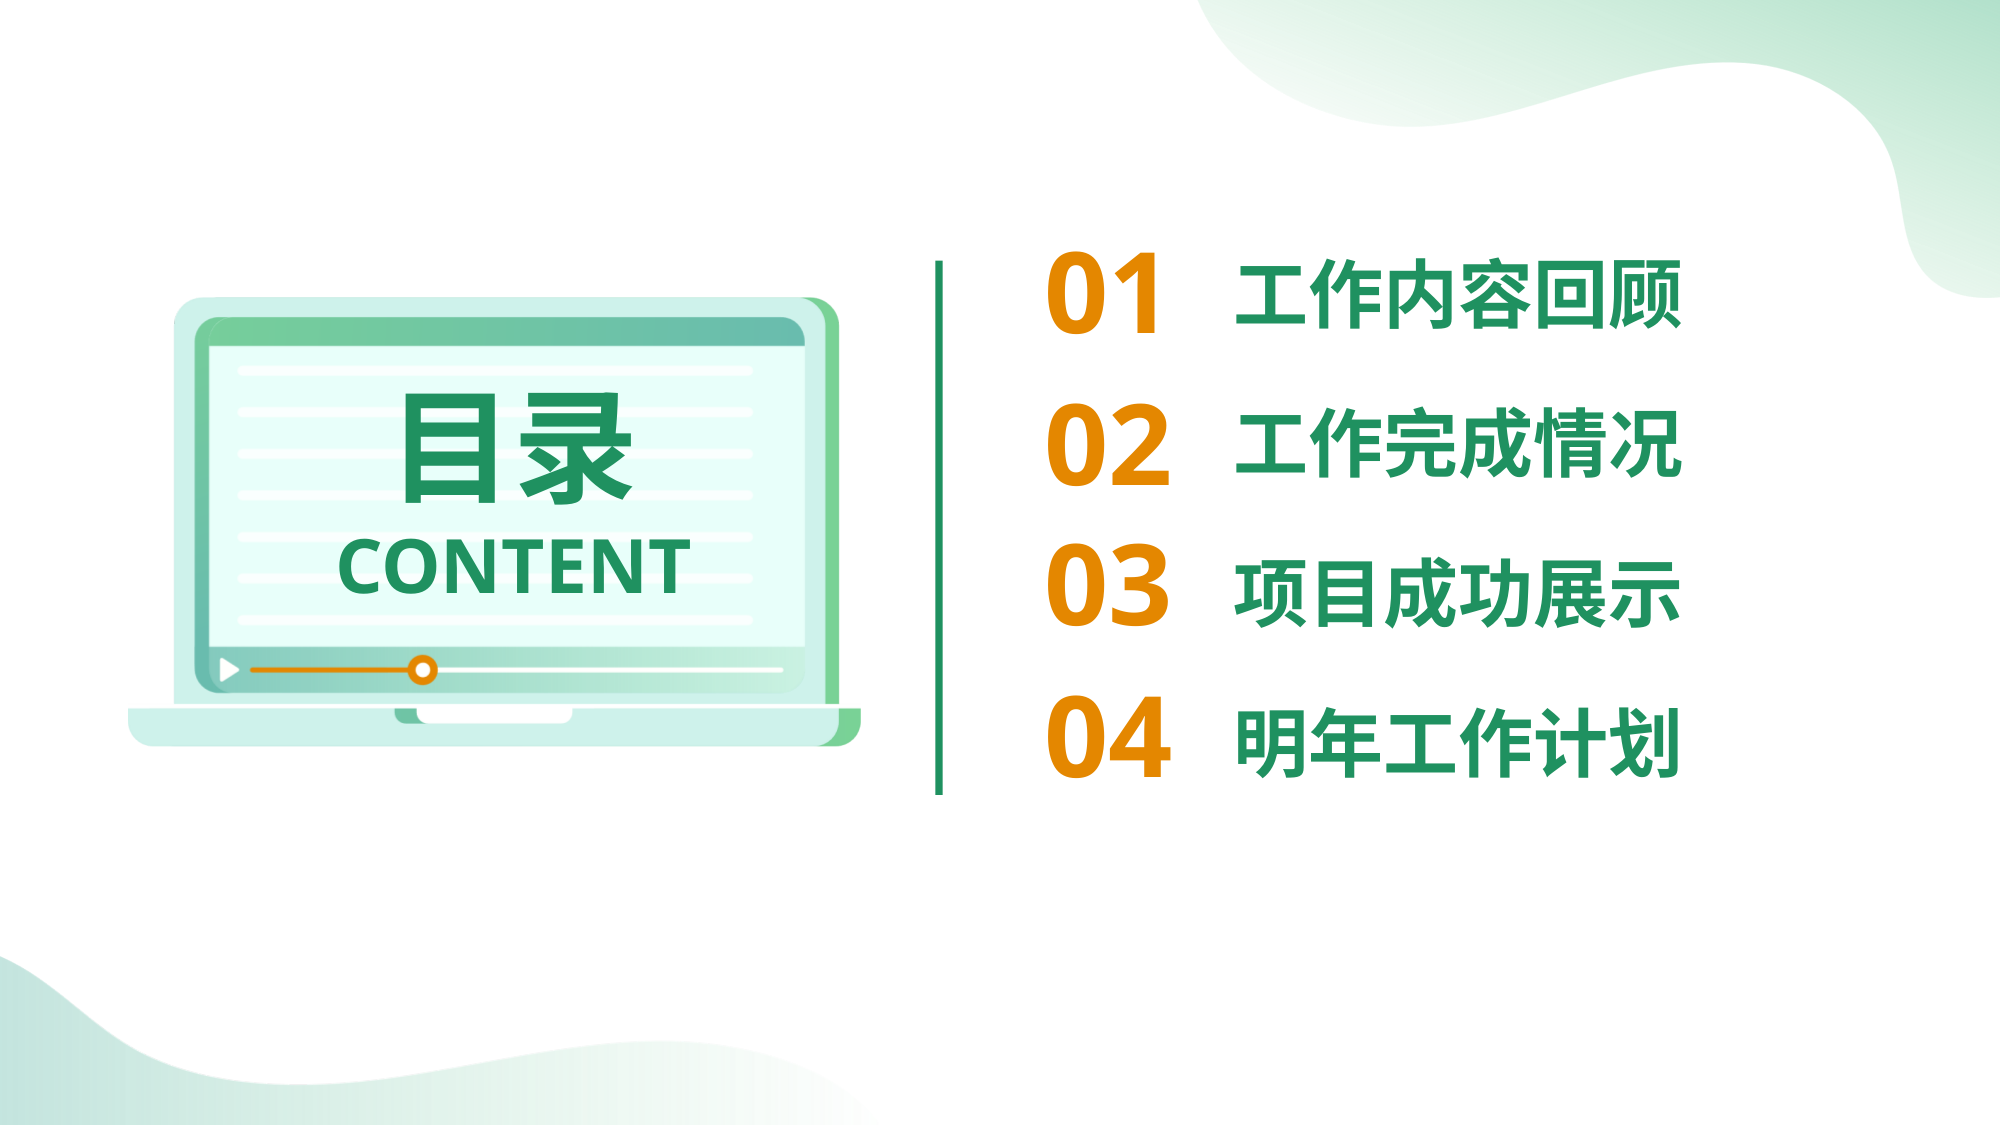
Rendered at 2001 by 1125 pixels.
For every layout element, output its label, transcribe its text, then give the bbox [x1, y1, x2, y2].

text_box 工作完成情况 [1218, 389, 1737, 495]
text_box 02 [990, 365, 1227, 505]
text_box 03 [990, 505, 1227, 656]
text_box 工作内容回顾 [1218, 298, 1737, 345]
picture [0, 948, 892, 1125]
text_box 01 [990, 214, 1227, 364]
text_box 明年工作计划 [1218, 688, 1737, 794]
picture [1189, 0, 2000, 298]
picture [128, 297, 861, 747]
text_box 项目成功展示 [1218, 539, 1737, 644]
text_box [934, 260, 944, 796]
text_box 04 [990, 657, 1227, 808]
